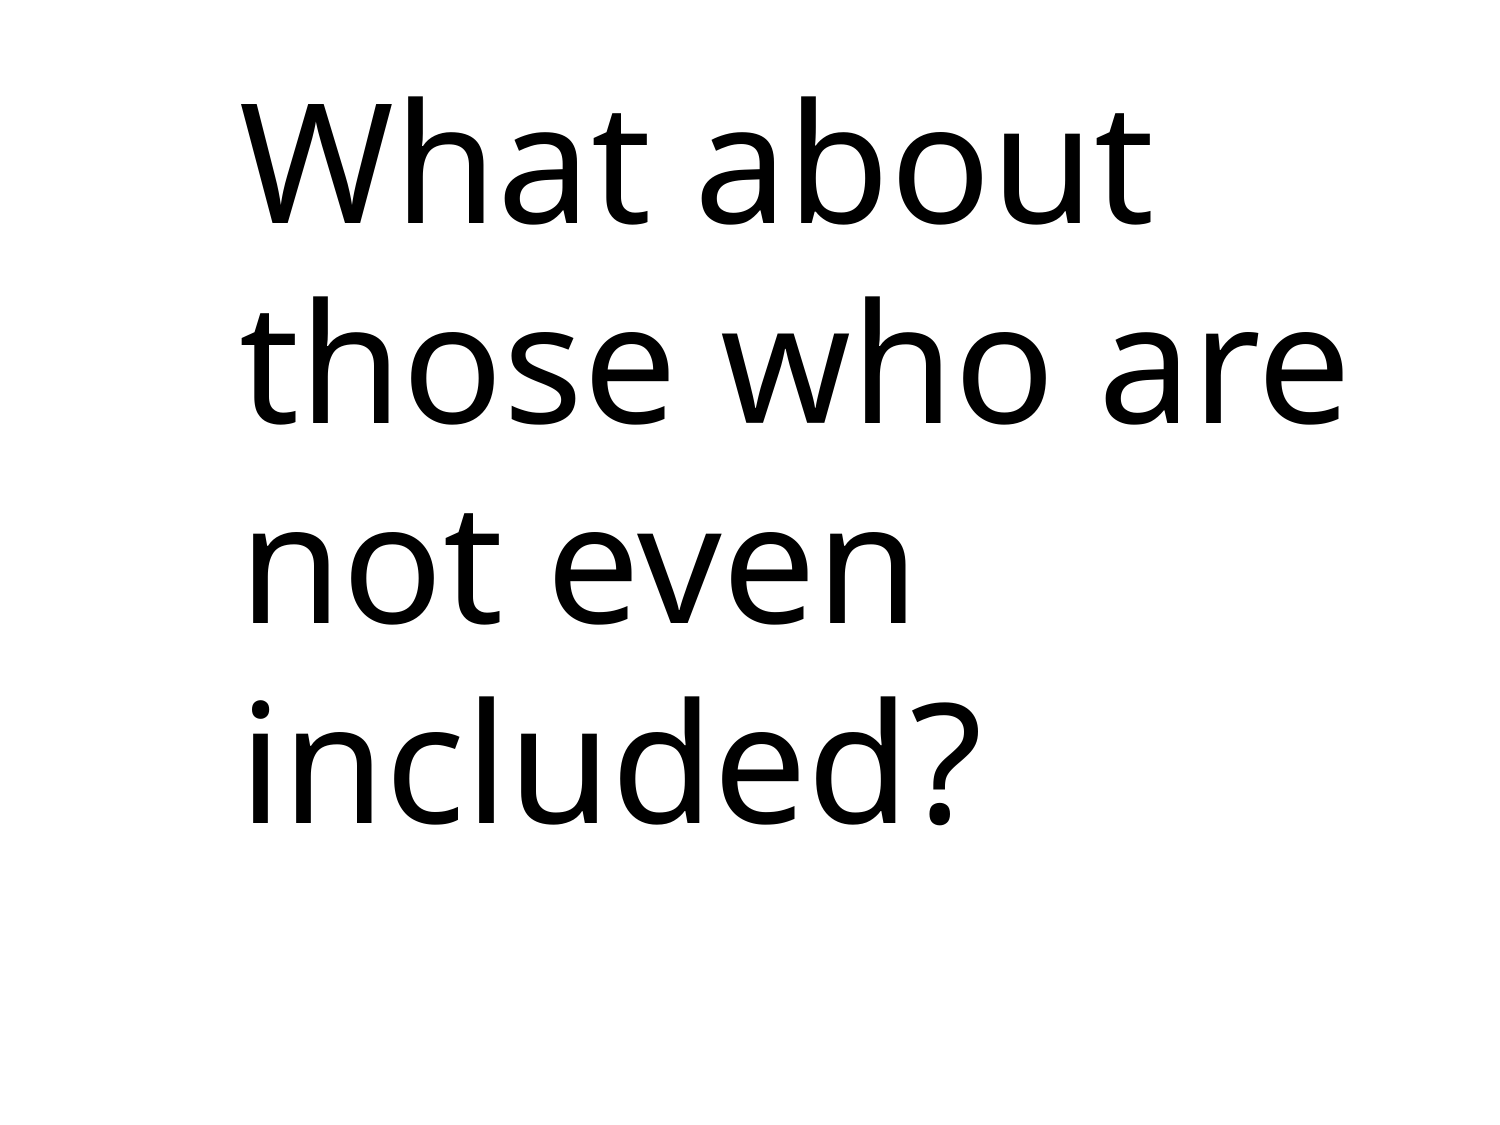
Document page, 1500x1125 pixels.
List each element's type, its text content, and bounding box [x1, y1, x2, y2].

text_box What about those who are not even included? [225, 49, 1388, 865]
